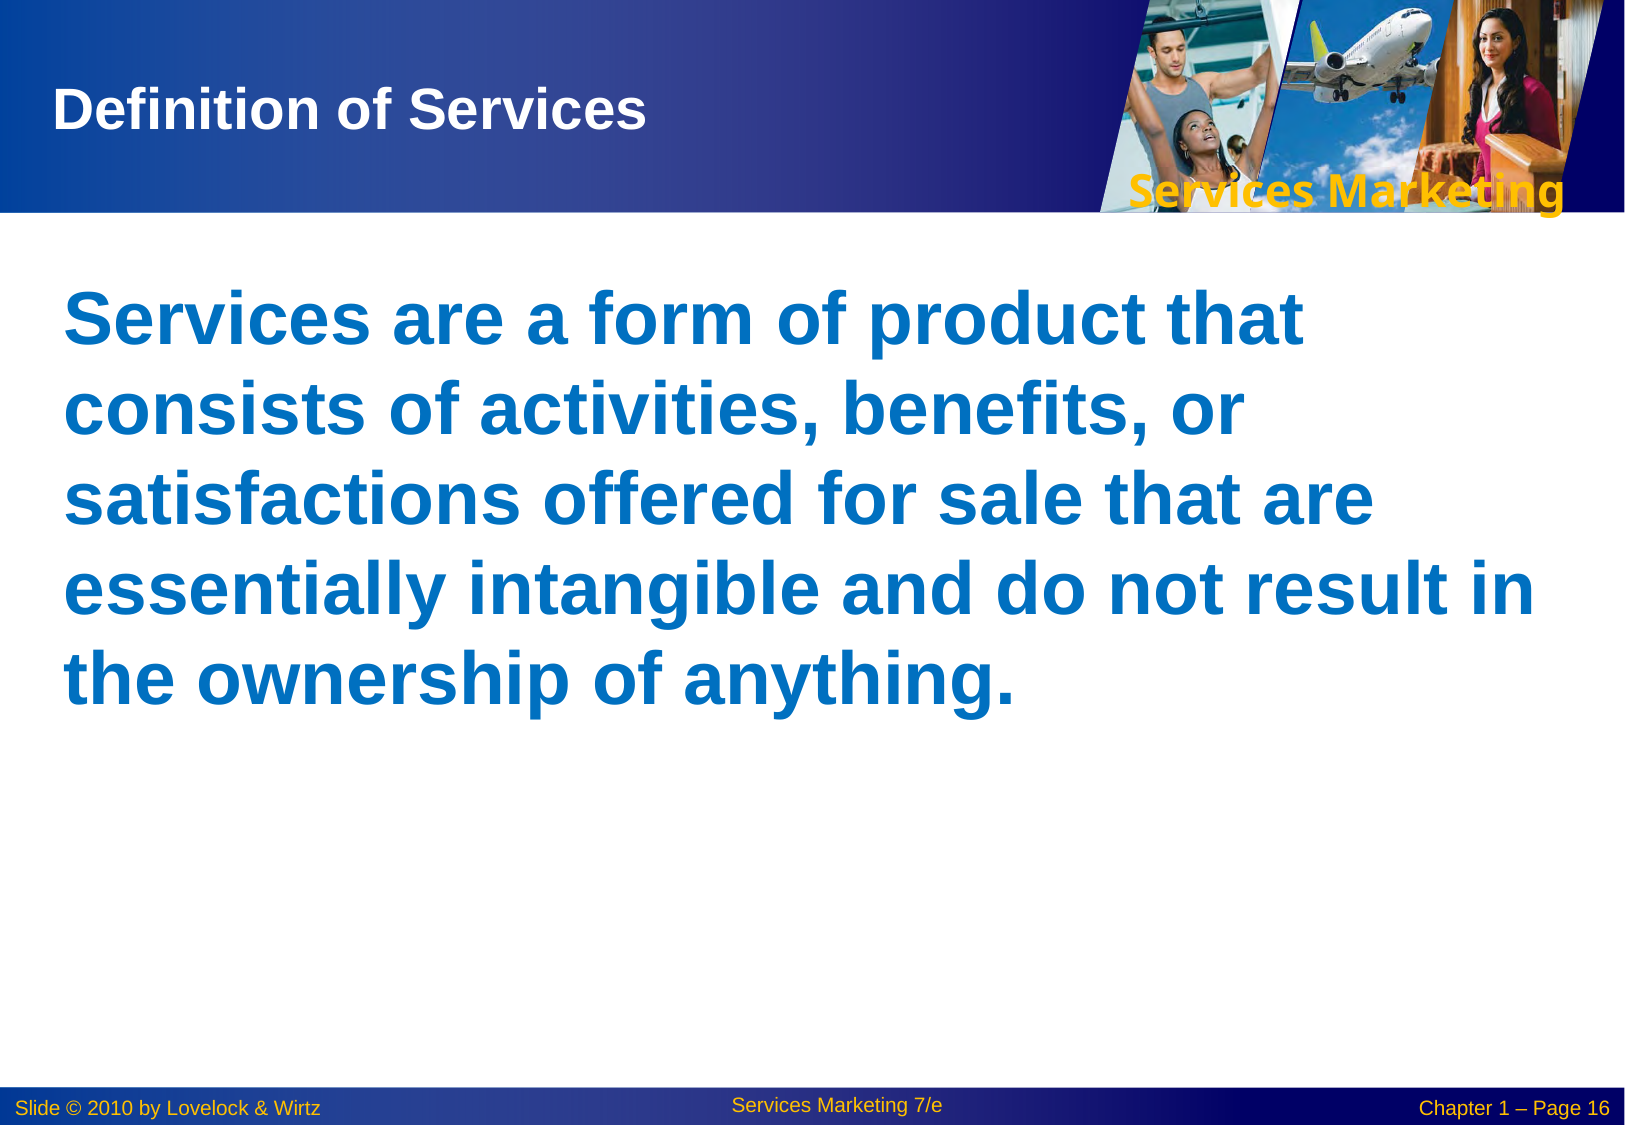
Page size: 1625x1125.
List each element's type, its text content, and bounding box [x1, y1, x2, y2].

list Services are a form of product that consists of activities, benefits, or satisfactions offered for sale that are essentially intangible and do not result in the ownership of anything. [49, 261, 1588, 1051]
title Definition of Services [36, 37, 1088, 176]
picture [1546, 187, 1556, 202]
picture [1100, 0, 1604, 213]
picture [1162, 186, 1172, 192]
